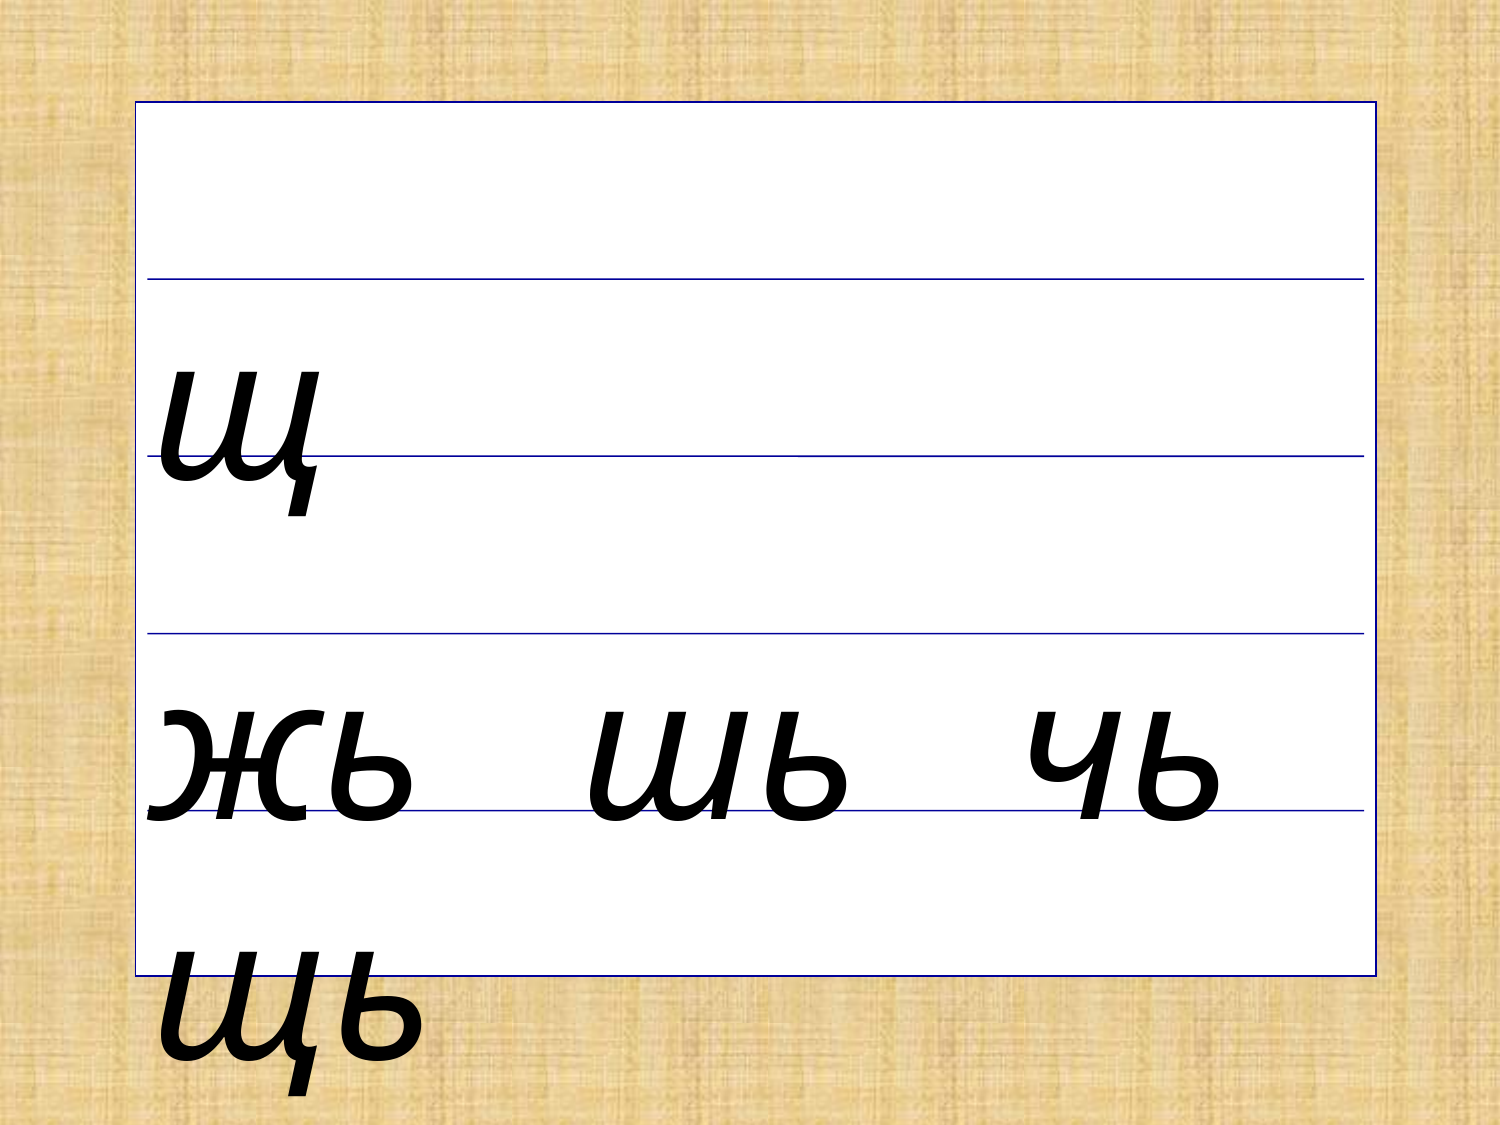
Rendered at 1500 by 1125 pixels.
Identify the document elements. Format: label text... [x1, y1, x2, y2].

picture [0, 0, 1500, 1125]
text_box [135, 101, 1377, 977]
text_box щ жь шь чь щь [135, 984, 1365, 1107]
